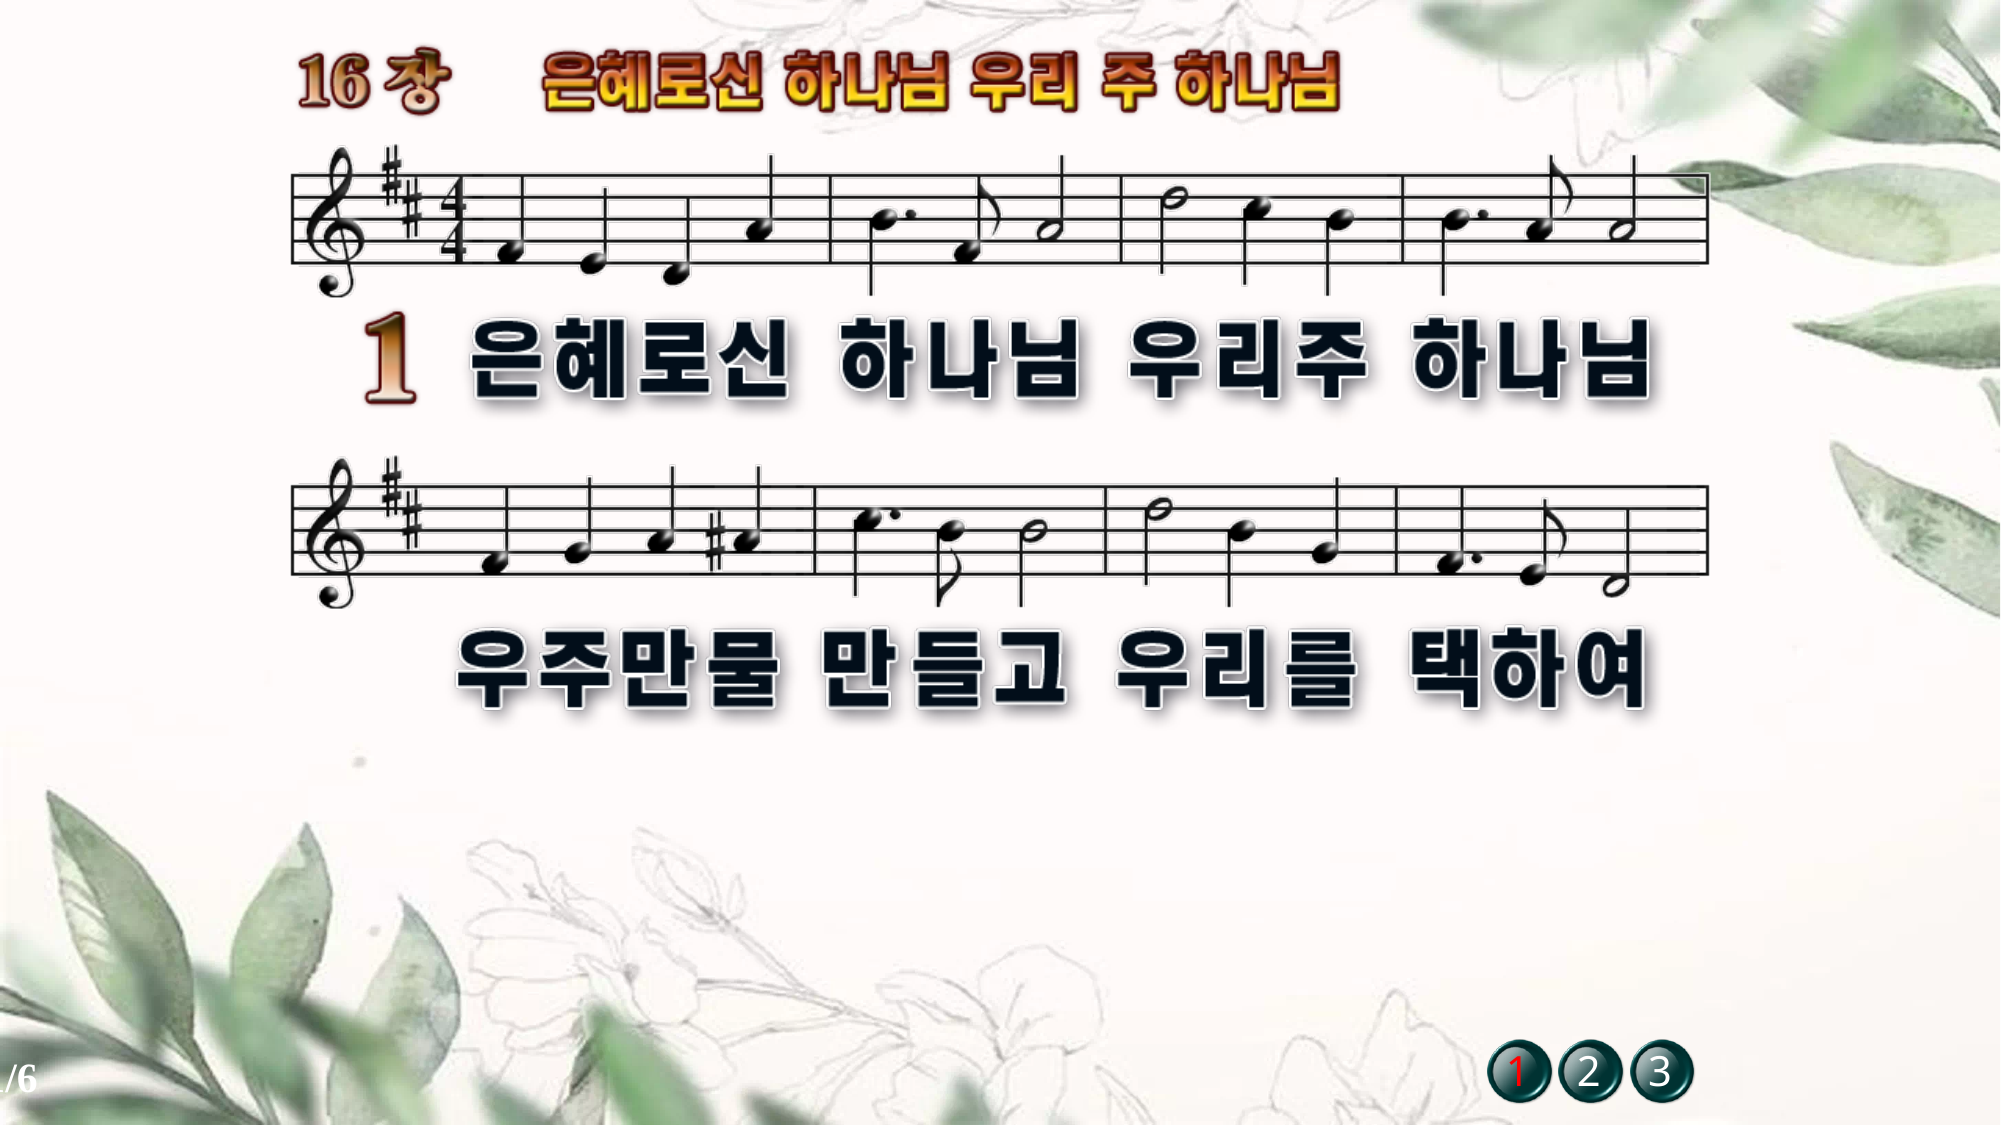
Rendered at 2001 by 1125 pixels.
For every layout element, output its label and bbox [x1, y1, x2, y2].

picture [0, 0, 2001, 1125]
text_box [1555, 1035, 1626, 1106]
text_box [1484, 1035, 1555, 1106]
text_box [1627, 1035, 1697, 1106]
